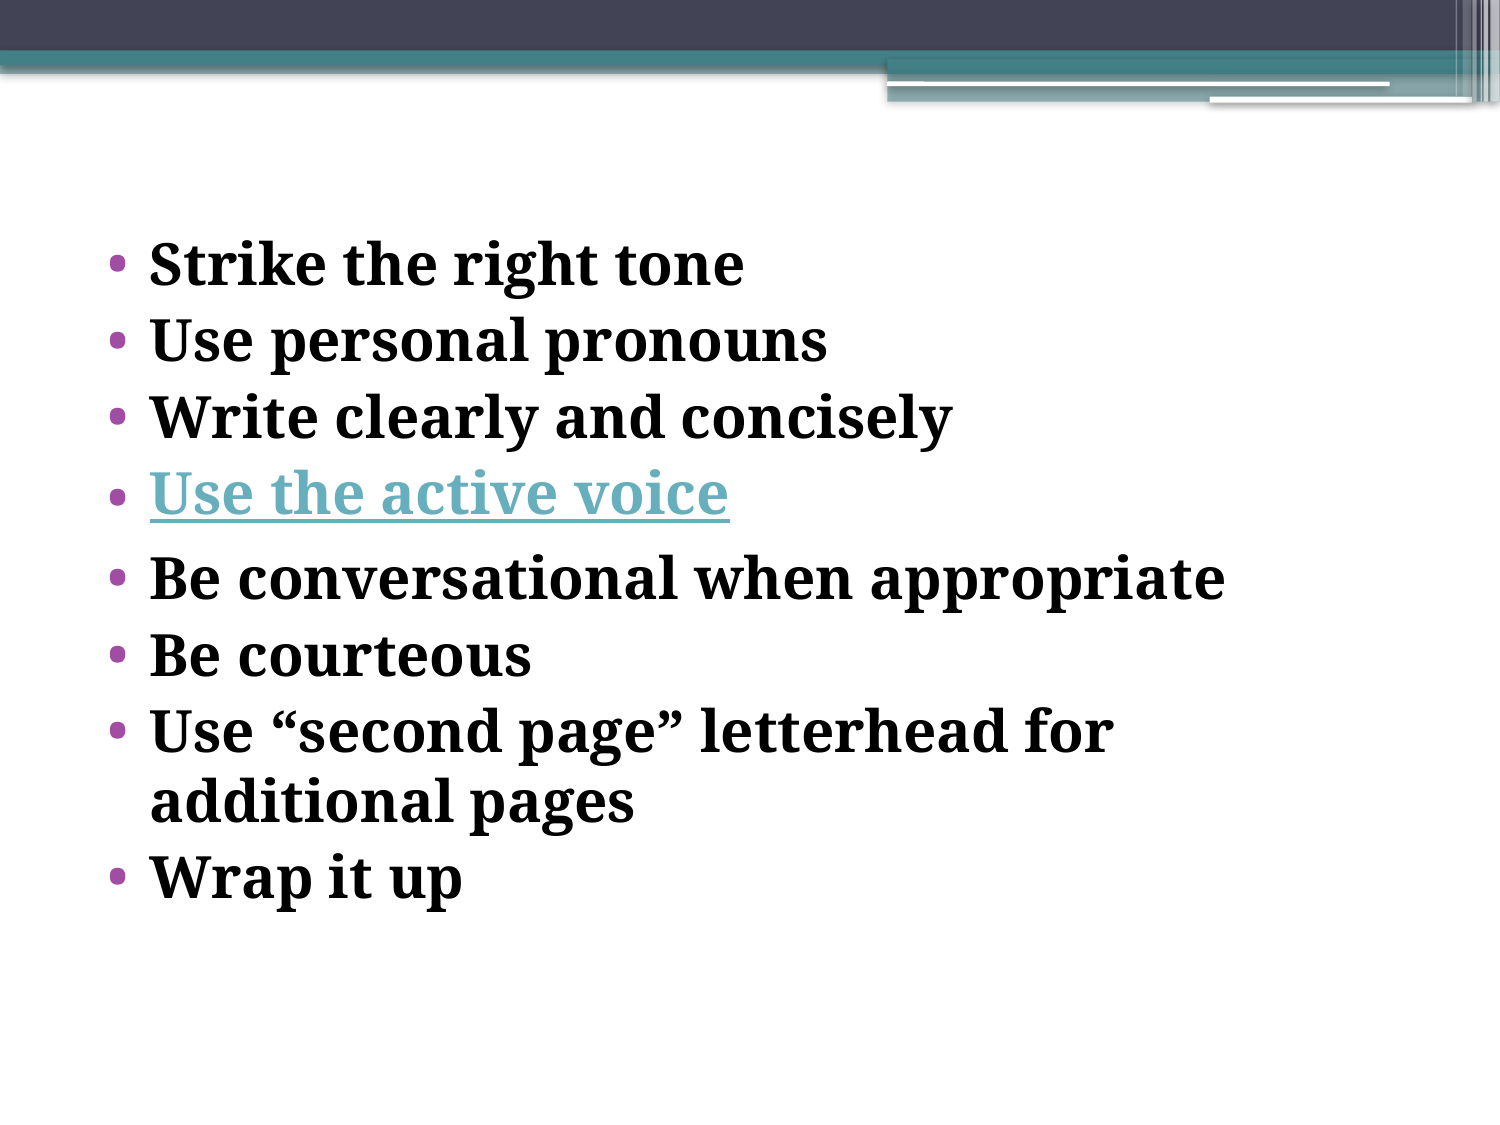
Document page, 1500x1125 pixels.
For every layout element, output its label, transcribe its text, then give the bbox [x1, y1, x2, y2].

list Strike the right tone Use personal pronouns Write clearly and concisely Use the active voice Be conversational when appropriate Be courteous Use “second page” letterhead for additional pages Wrap it up [75, 219, 1425, 1079]
